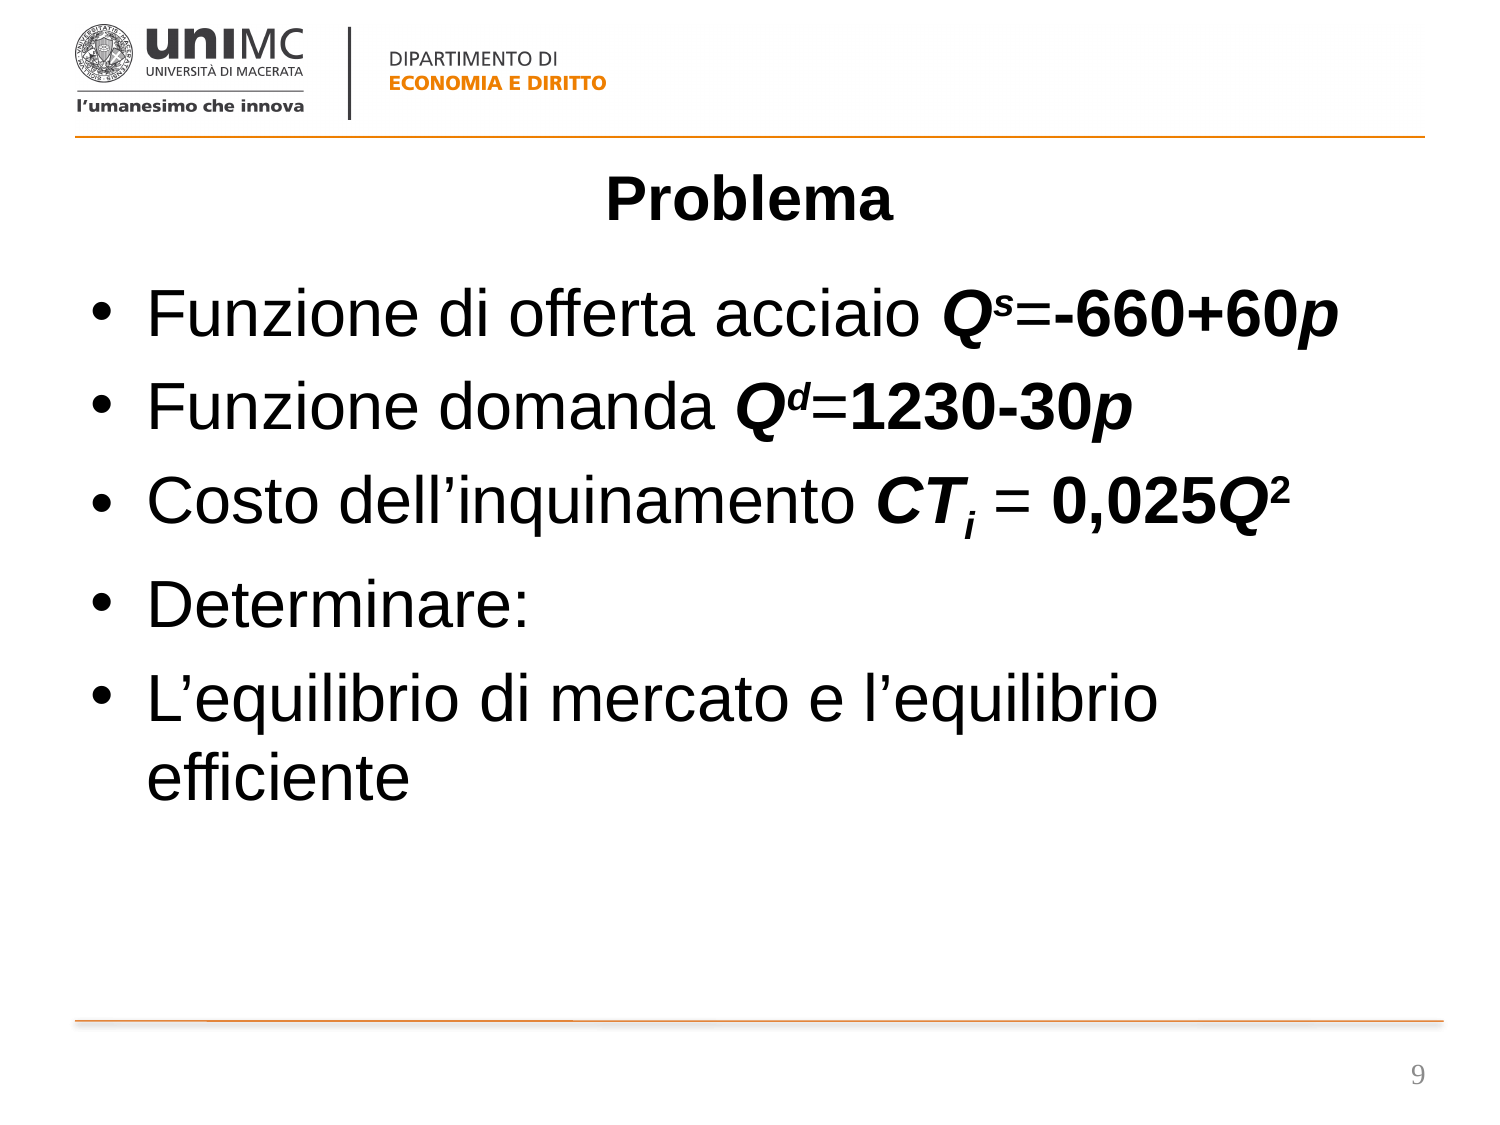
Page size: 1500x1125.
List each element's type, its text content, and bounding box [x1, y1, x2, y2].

title Problema [75, 149, 1425, 241]
slide_number 9 [1091, 1042, 1442, 1103]
picture [75, 24, 1425, 138]
list Funzione di offerta acciaio Qs=-660+60p Funzione domanda Qd=1230-30p Costo dell’inquinamento CTi = 0,025Q2 Determinare: L’equilibrio di mercato e l’equilibrio efficiente [75, 262, 1425, 1005]
